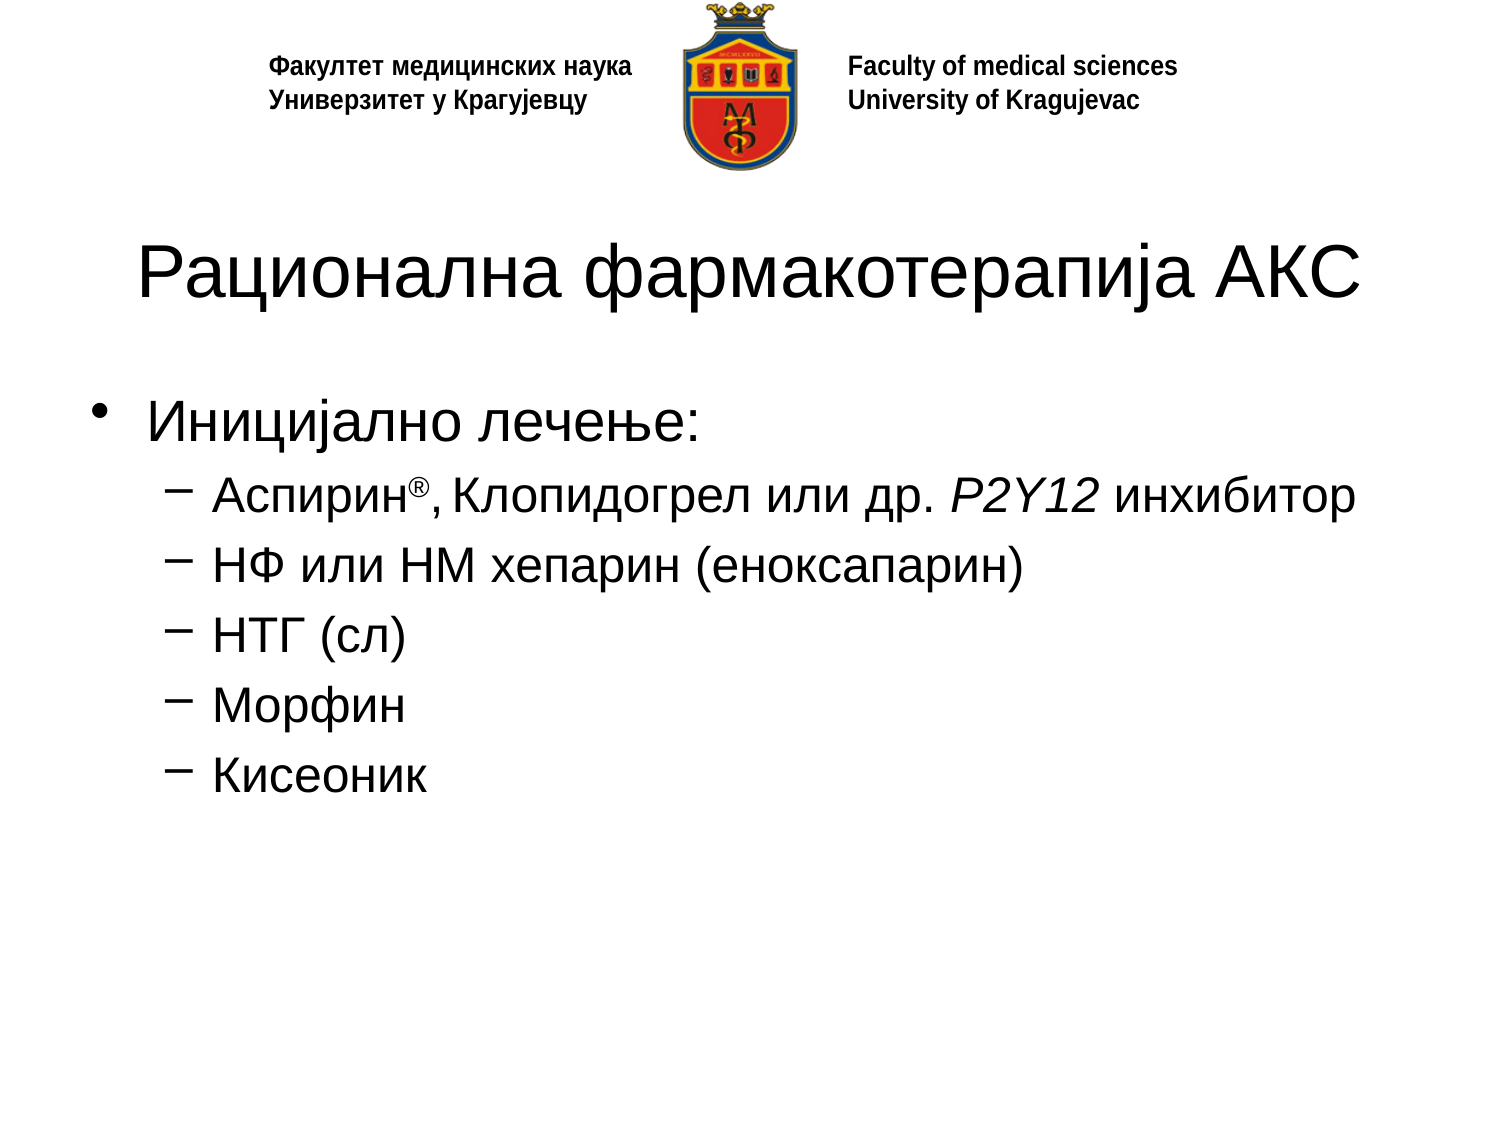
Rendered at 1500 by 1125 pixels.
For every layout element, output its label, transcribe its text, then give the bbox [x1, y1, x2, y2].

list Иницијално лечење: Аспирин®, Клопидогрел или др. P2Y12 инхибитор НФ или НМ хепарин (еноксапарин) НТГ (сл) Морфин Кисеоник [74, 374, 1426, 1118]
title Рационална фармакотерапија АКС [74, 173, 1426, 362]
